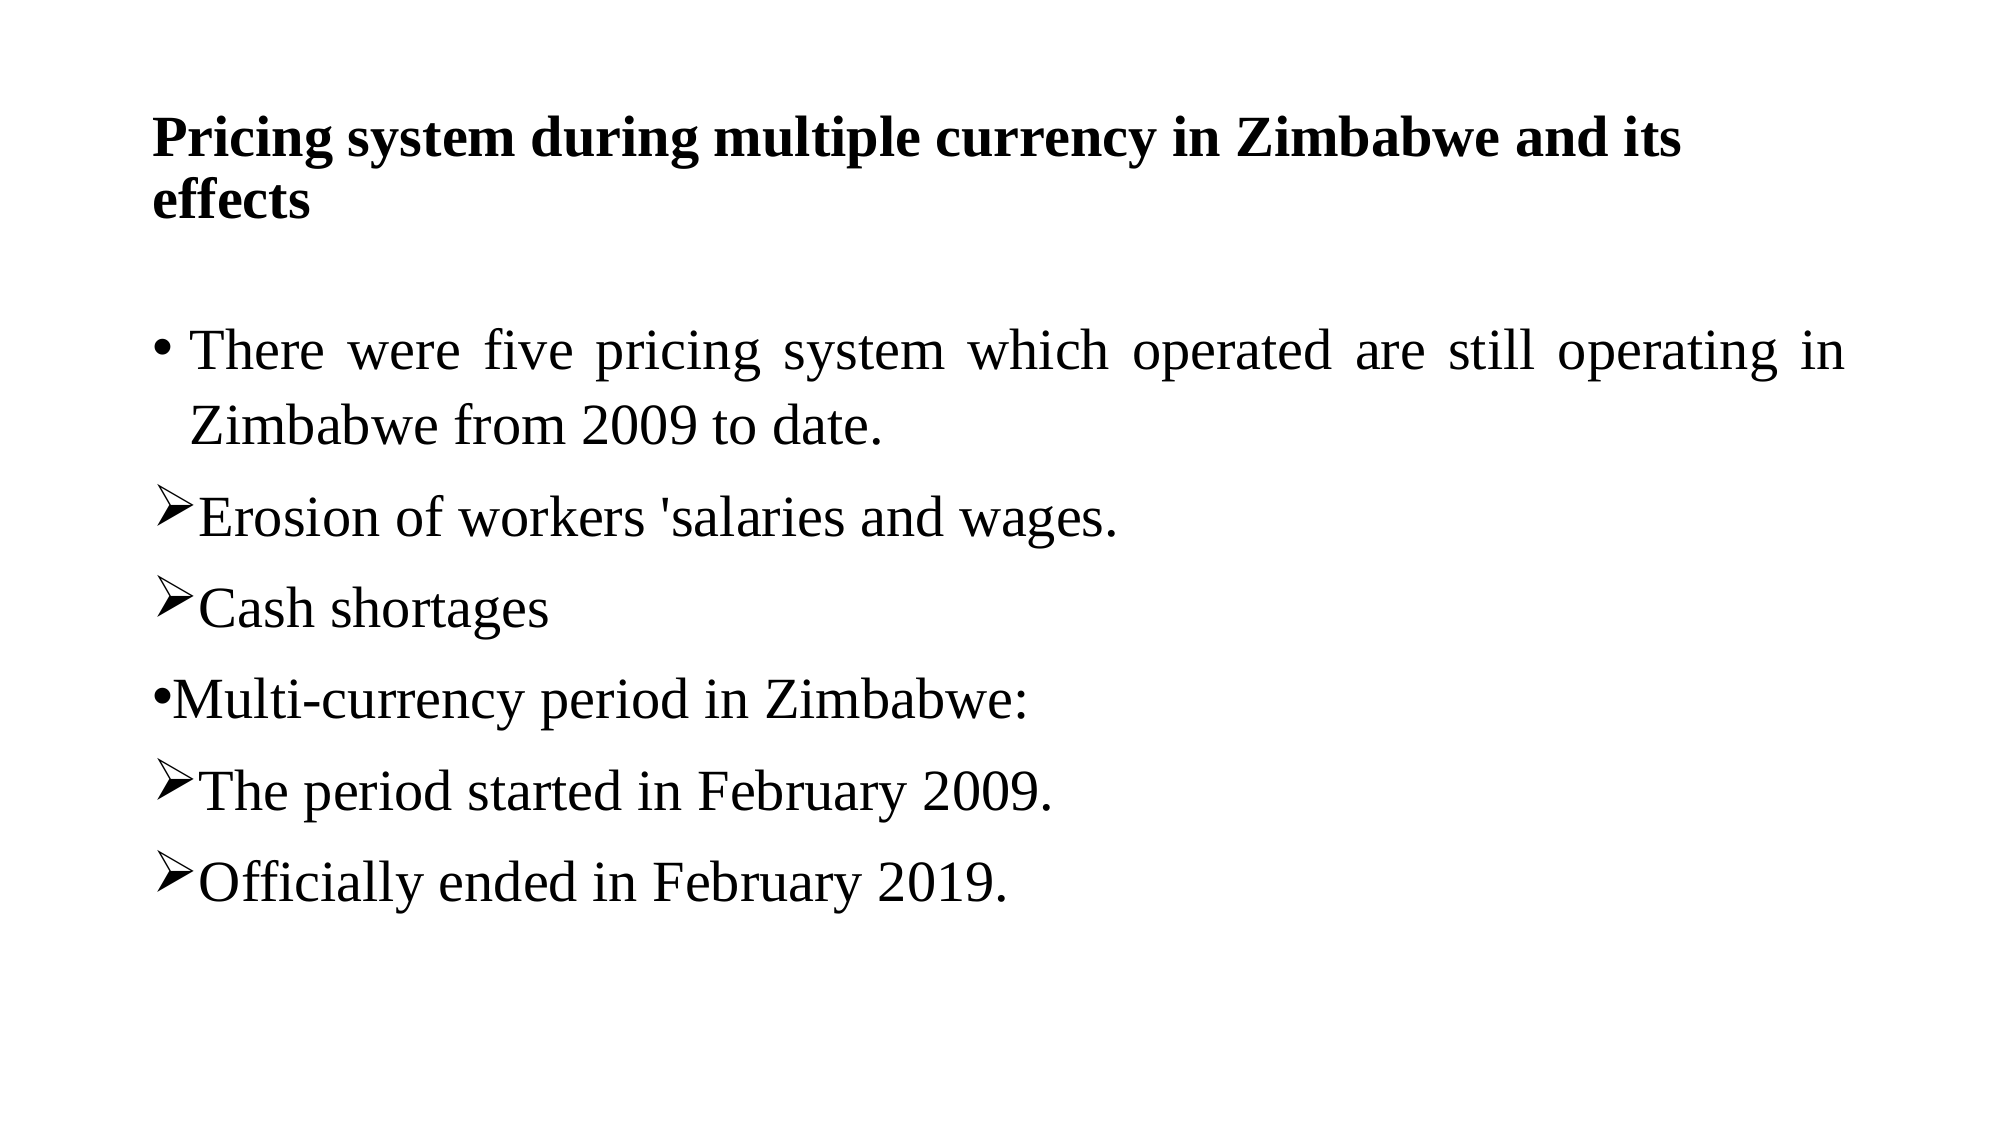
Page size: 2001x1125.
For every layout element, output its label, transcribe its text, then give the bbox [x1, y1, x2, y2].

title Pricing system during multiple currency in Zimbabwe and its effects [137, 59, 1863, 278]
list There were five pricing system which operated are still operating in Zimbabwe from 2009 to date. Erosion of workers 'salaries and wages. Cash shortages Multi-currency period in Zimbabwe: The period started in February 2009. Officially ended in February 2019. [137, 299, 1863, 1014]
